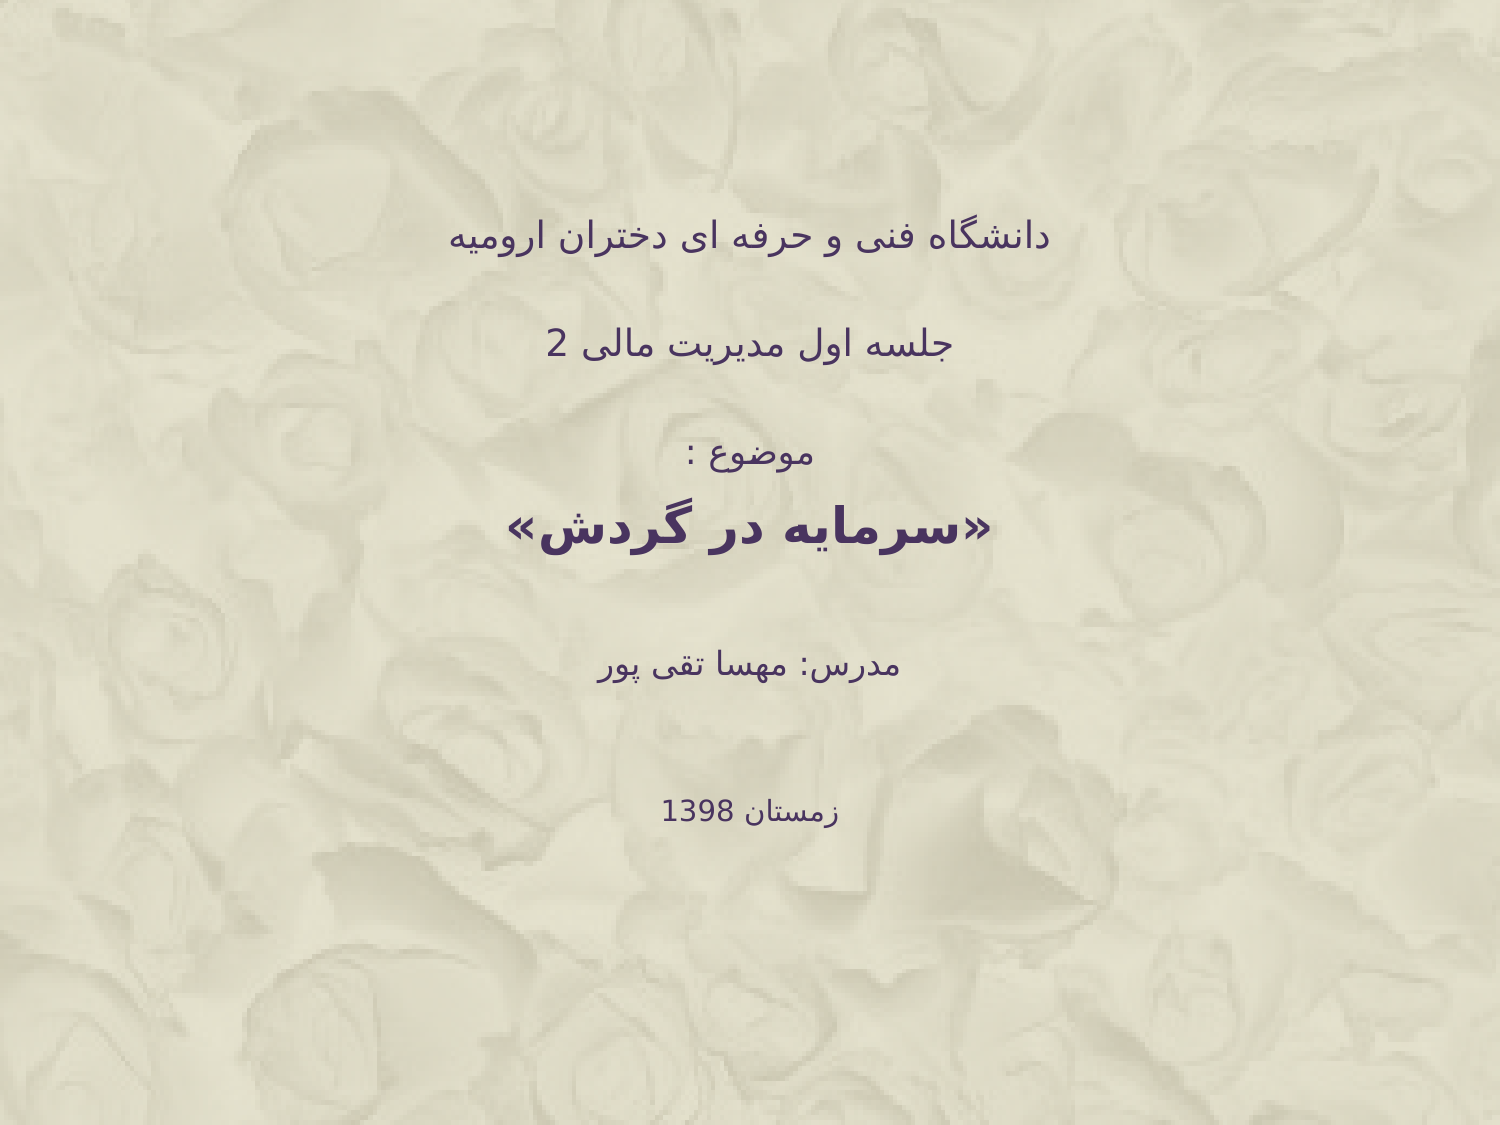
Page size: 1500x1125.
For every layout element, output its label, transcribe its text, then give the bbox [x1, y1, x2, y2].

text_box دانشگاه فنی و حرفه ای دختران ارومیه جلسه اول مدیریت مالی 2 موضوع : «سرمایه در گردش» مدرس: مهسا تقی پور زمستان 1398 [0, 0, 1500, 835]
